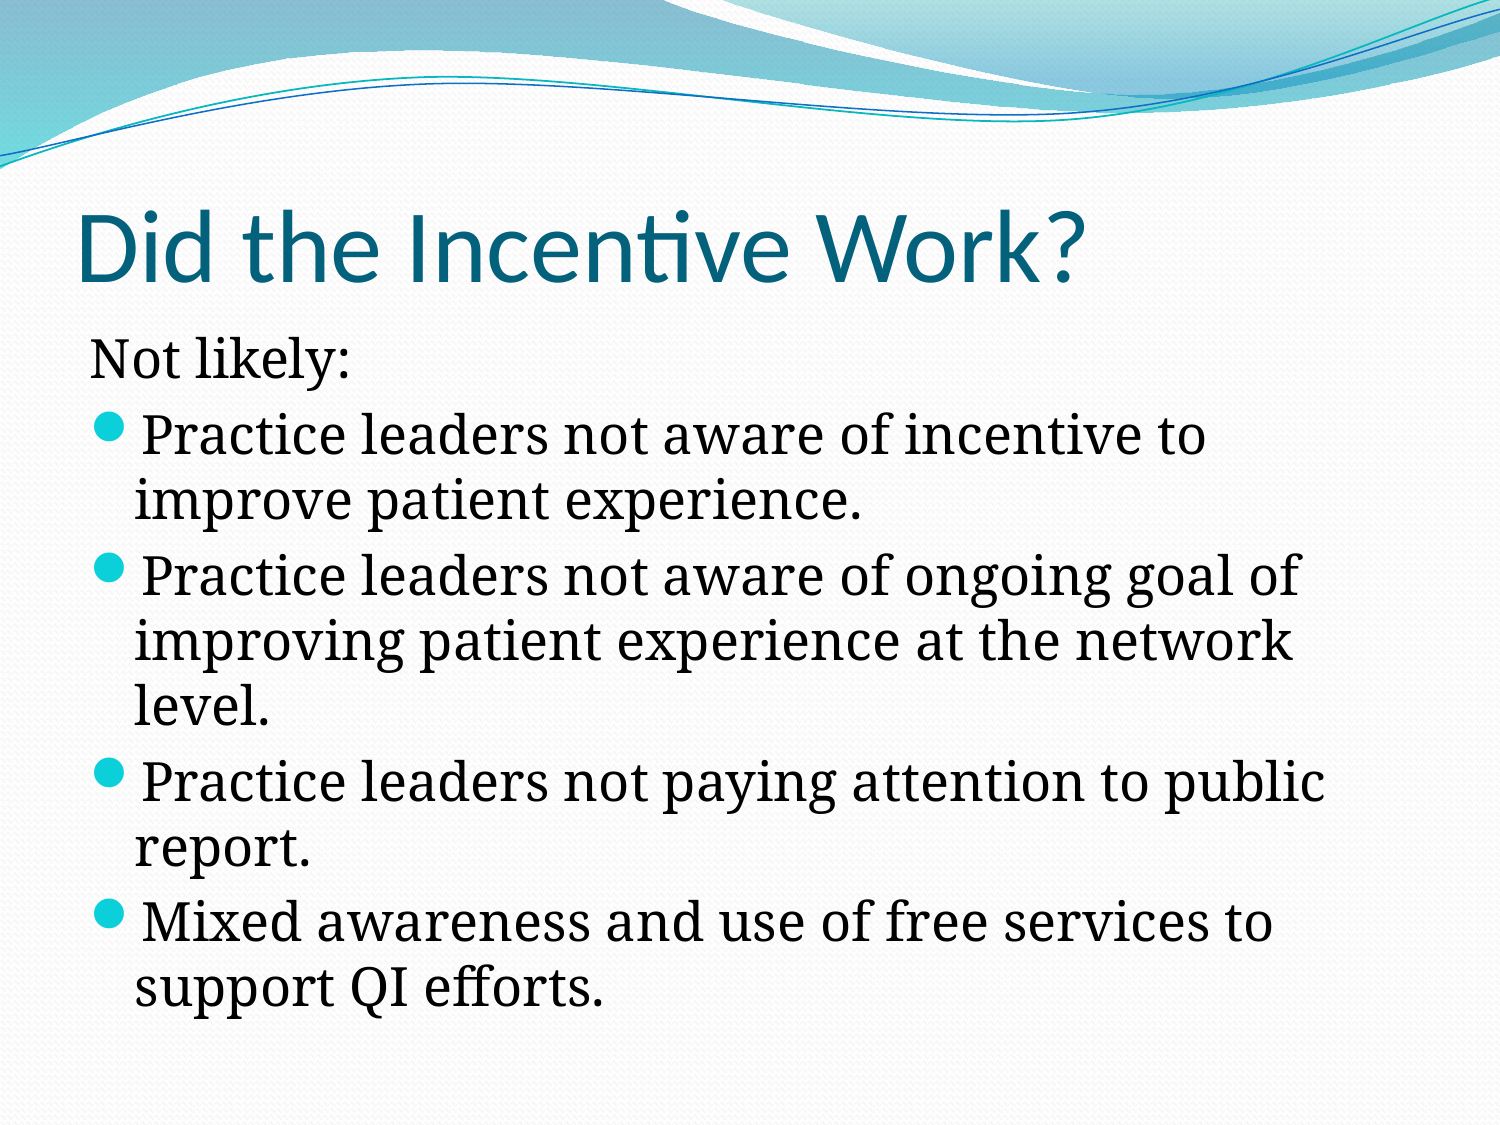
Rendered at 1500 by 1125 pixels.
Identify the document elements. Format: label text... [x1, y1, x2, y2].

title Did the Incentive Work? [75, 115, 1425, 303]
list Not likely: Practice leaders not aware of incentive to improve patient experience. Practice leaders not aware of ongoing goal of improving patient experience at the network level. Practice leaders not paying attention to public report. Mixed awareness and use of free services to support QI efforts. [75, 317, 1425, 1038]
